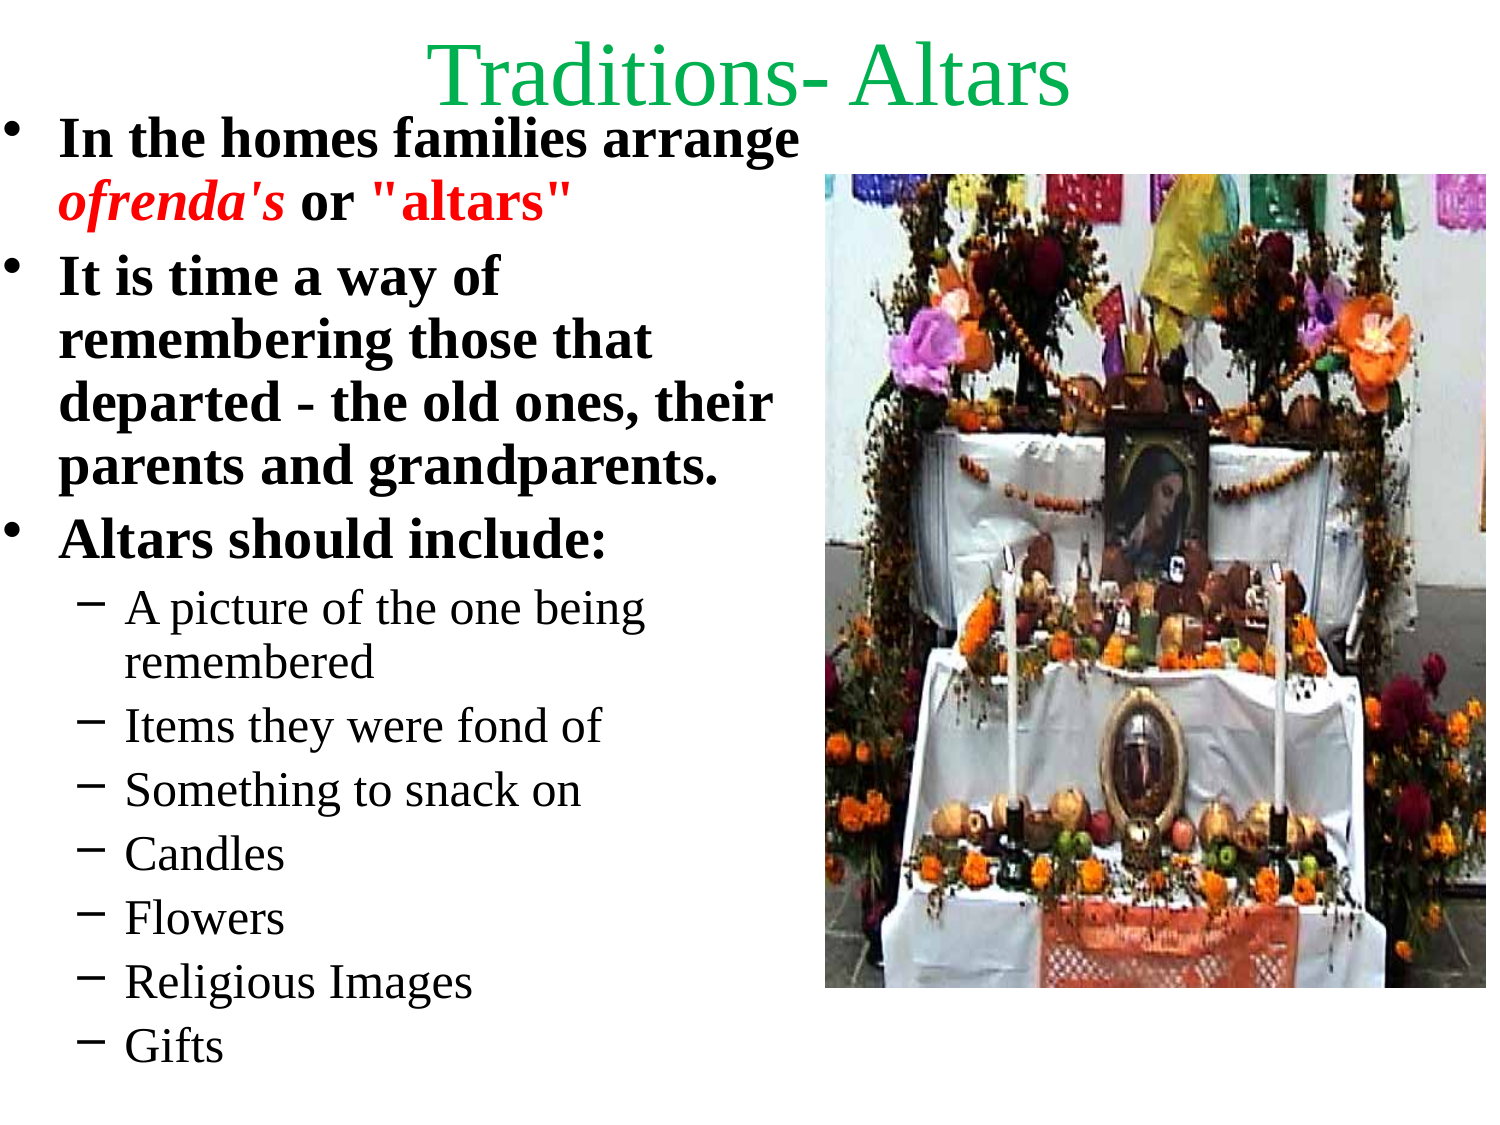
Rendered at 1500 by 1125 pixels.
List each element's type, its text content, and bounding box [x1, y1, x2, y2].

title Traditions- Altars [112, 0, 1388, 163]
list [824, 174, 1486, 988]
list In the homes families arrange ofrenda's or "altars" It is time a way of remembering those that departed - the old ones, their parents and grandparents. Altars should include: A picture of the one being remembered Items they were fond of Something to snack on Candles Flowers Religious Images Gifts [0, 99, 863, 963]
